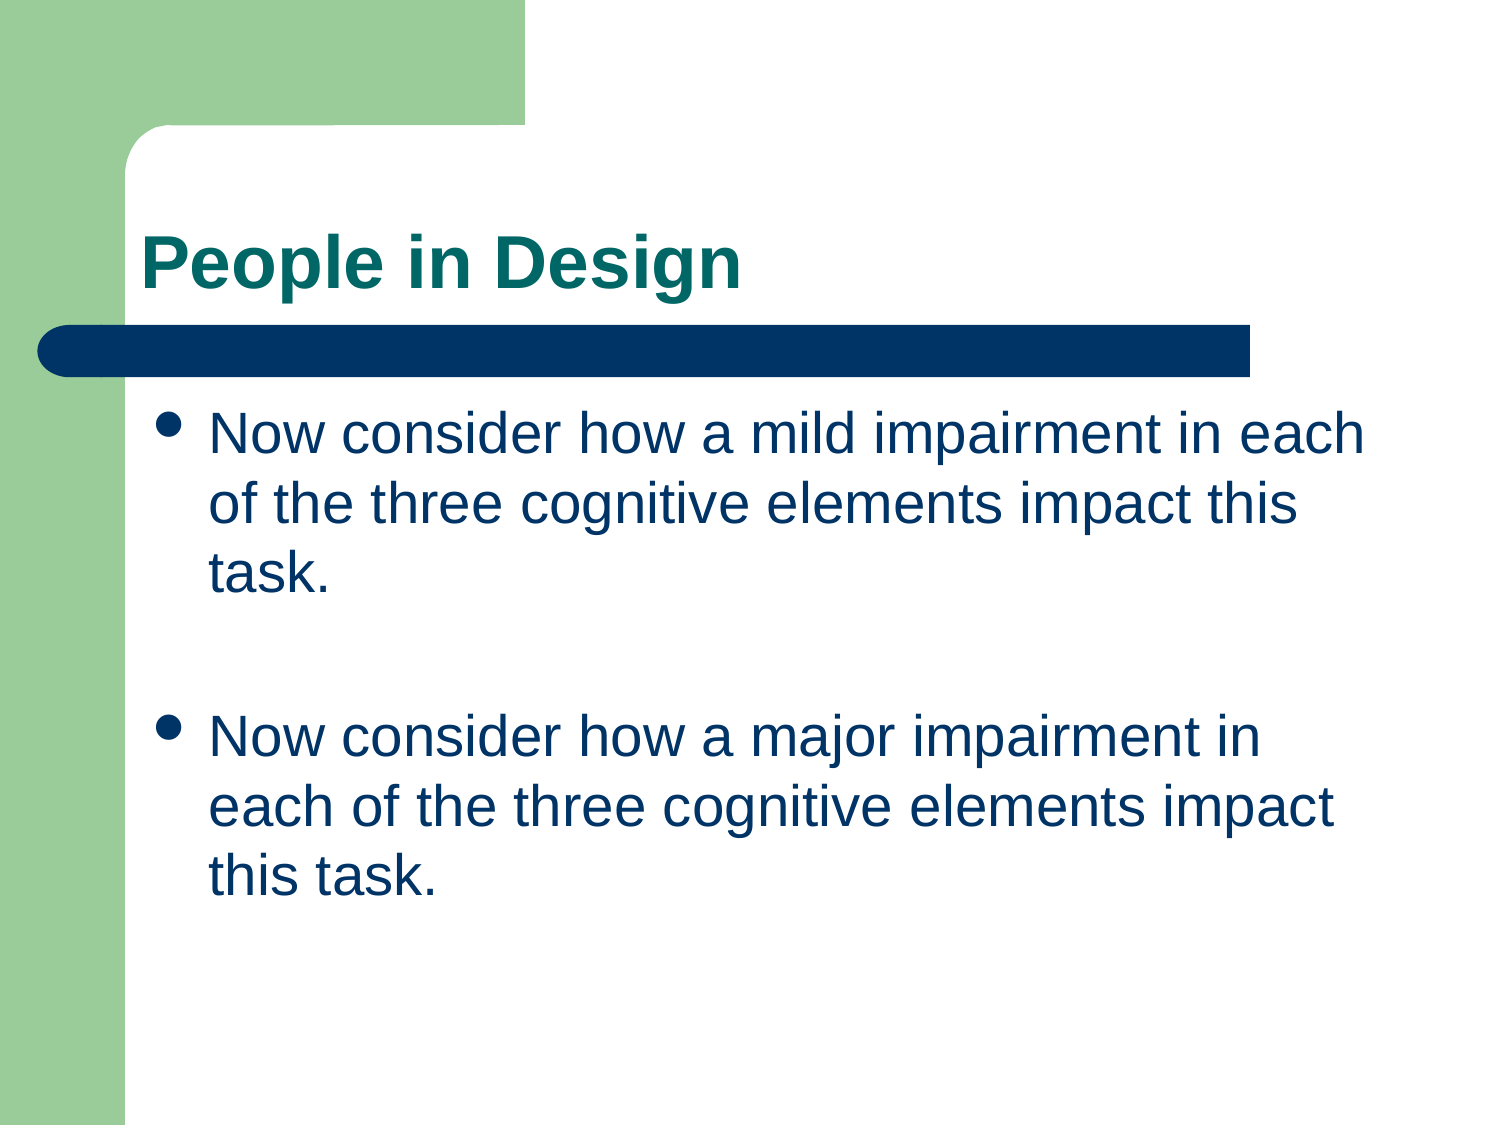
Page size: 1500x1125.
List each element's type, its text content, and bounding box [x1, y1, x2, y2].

title People in Design [124, 124, 1426, 313]
list Now consider how a mild impairment in each of the three cognitive elements impact this task. Now consider how a major impairment in each of the three cognitive elements impact this task. [137, 387, 1400, 999]
